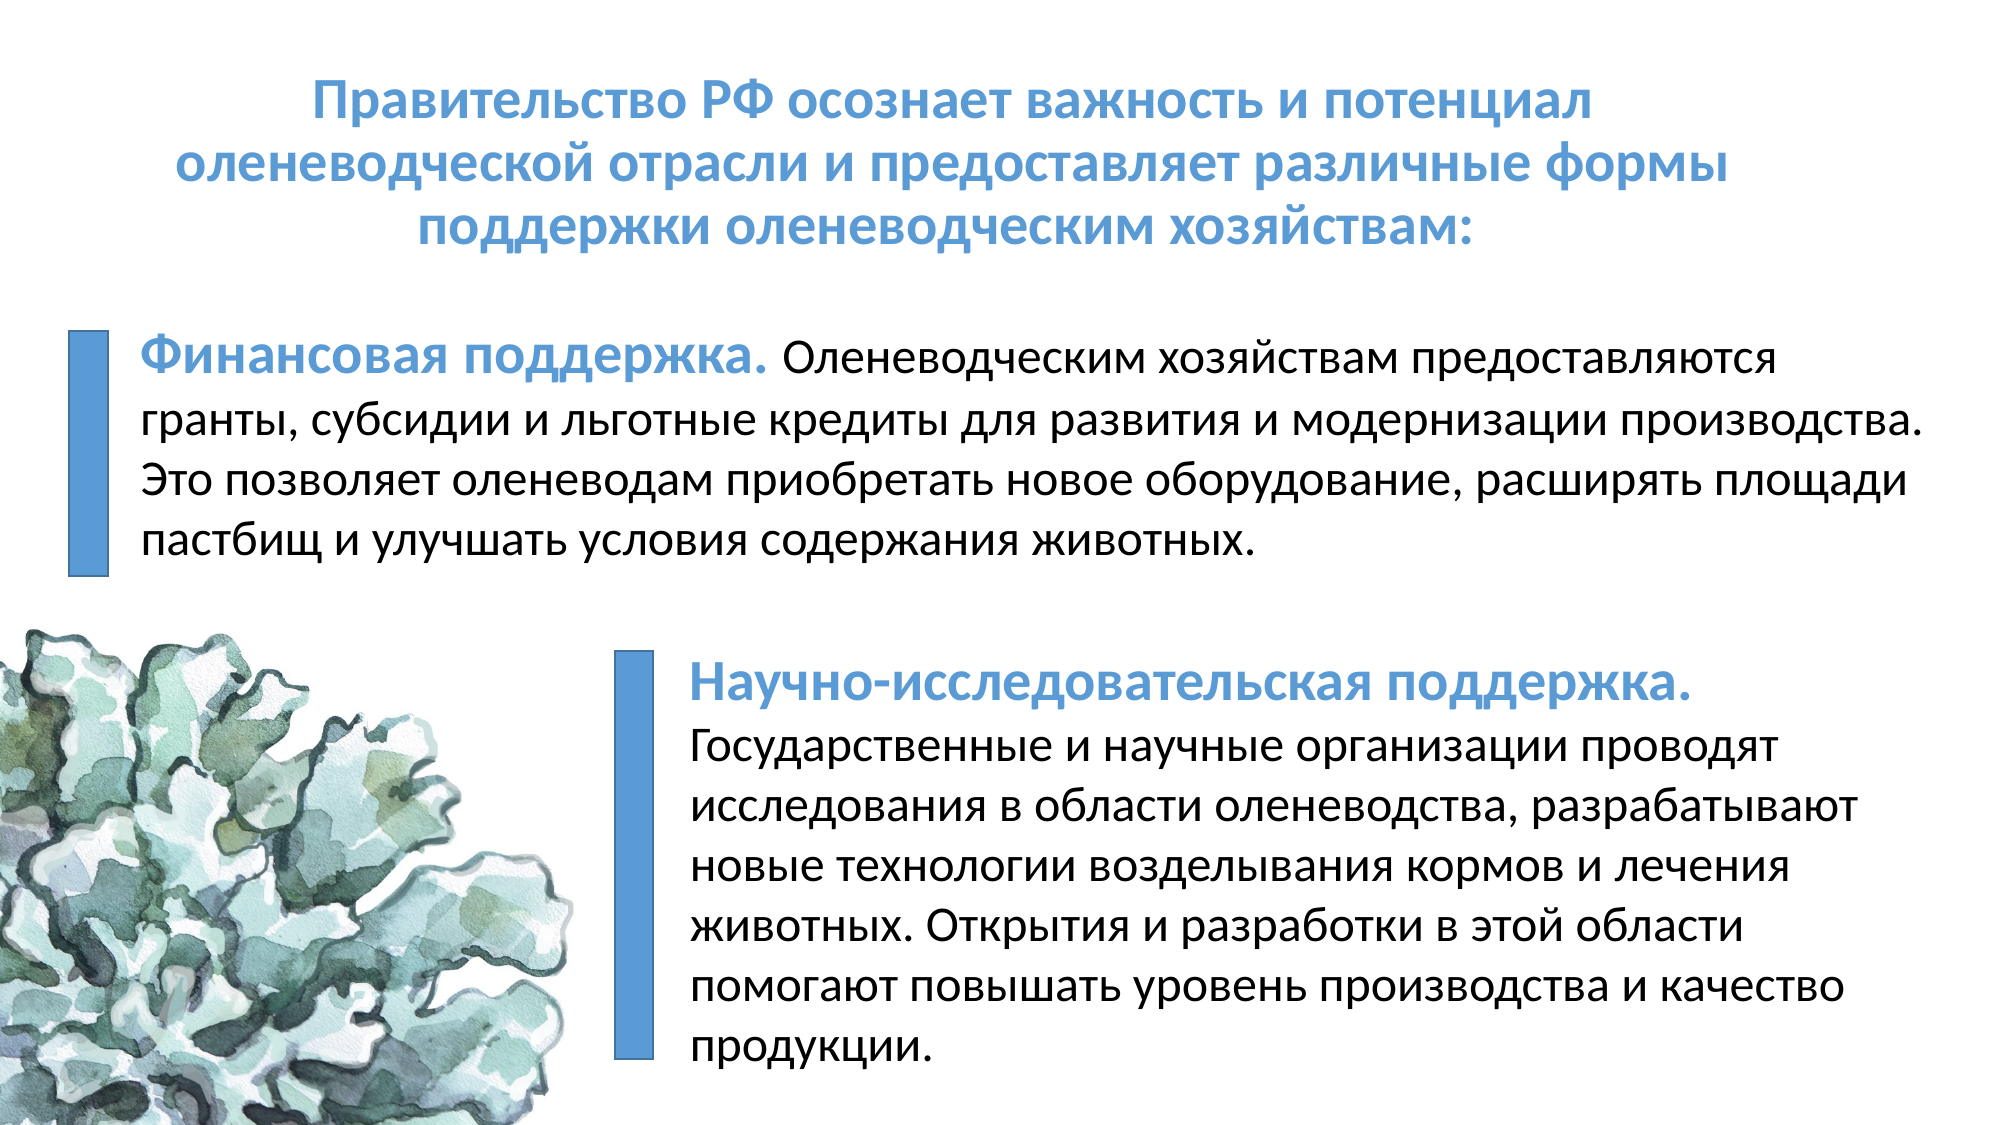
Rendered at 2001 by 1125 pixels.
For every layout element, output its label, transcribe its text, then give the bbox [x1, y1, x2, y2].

picture [0, 610, 593, 1125]
text_box Научно-исследовательская поддержка. Государственные и научные организации проводят исследования в области оленеводства, разрабатывают новые технологии возделывания кормов и лечения животных. Открытия и разработки в этой области помогают повышать уровень производства и качество продукции. [675, 634, 1959, 1125]
text_box [614, 650, 654, 1060]
list Правительство РФ осознает важность и потенциал оленеводческой отрасли и предоставляет различные формы поддержки оленеводческим хозяйствам: [126, 60, 1781, 308]
text_box [68, 330, 109, 577]
text_box Финансовая поддержка. Оленеводческим хозяйствам предоставляются гранты, субсидии и льготные кредиты для развития и модернизации производства. Это позволяет оленеводам приобретать новое оборудование, расширять площади пастбищ и улучшать условия содержания животных. [125, 308, 1948, 574]
